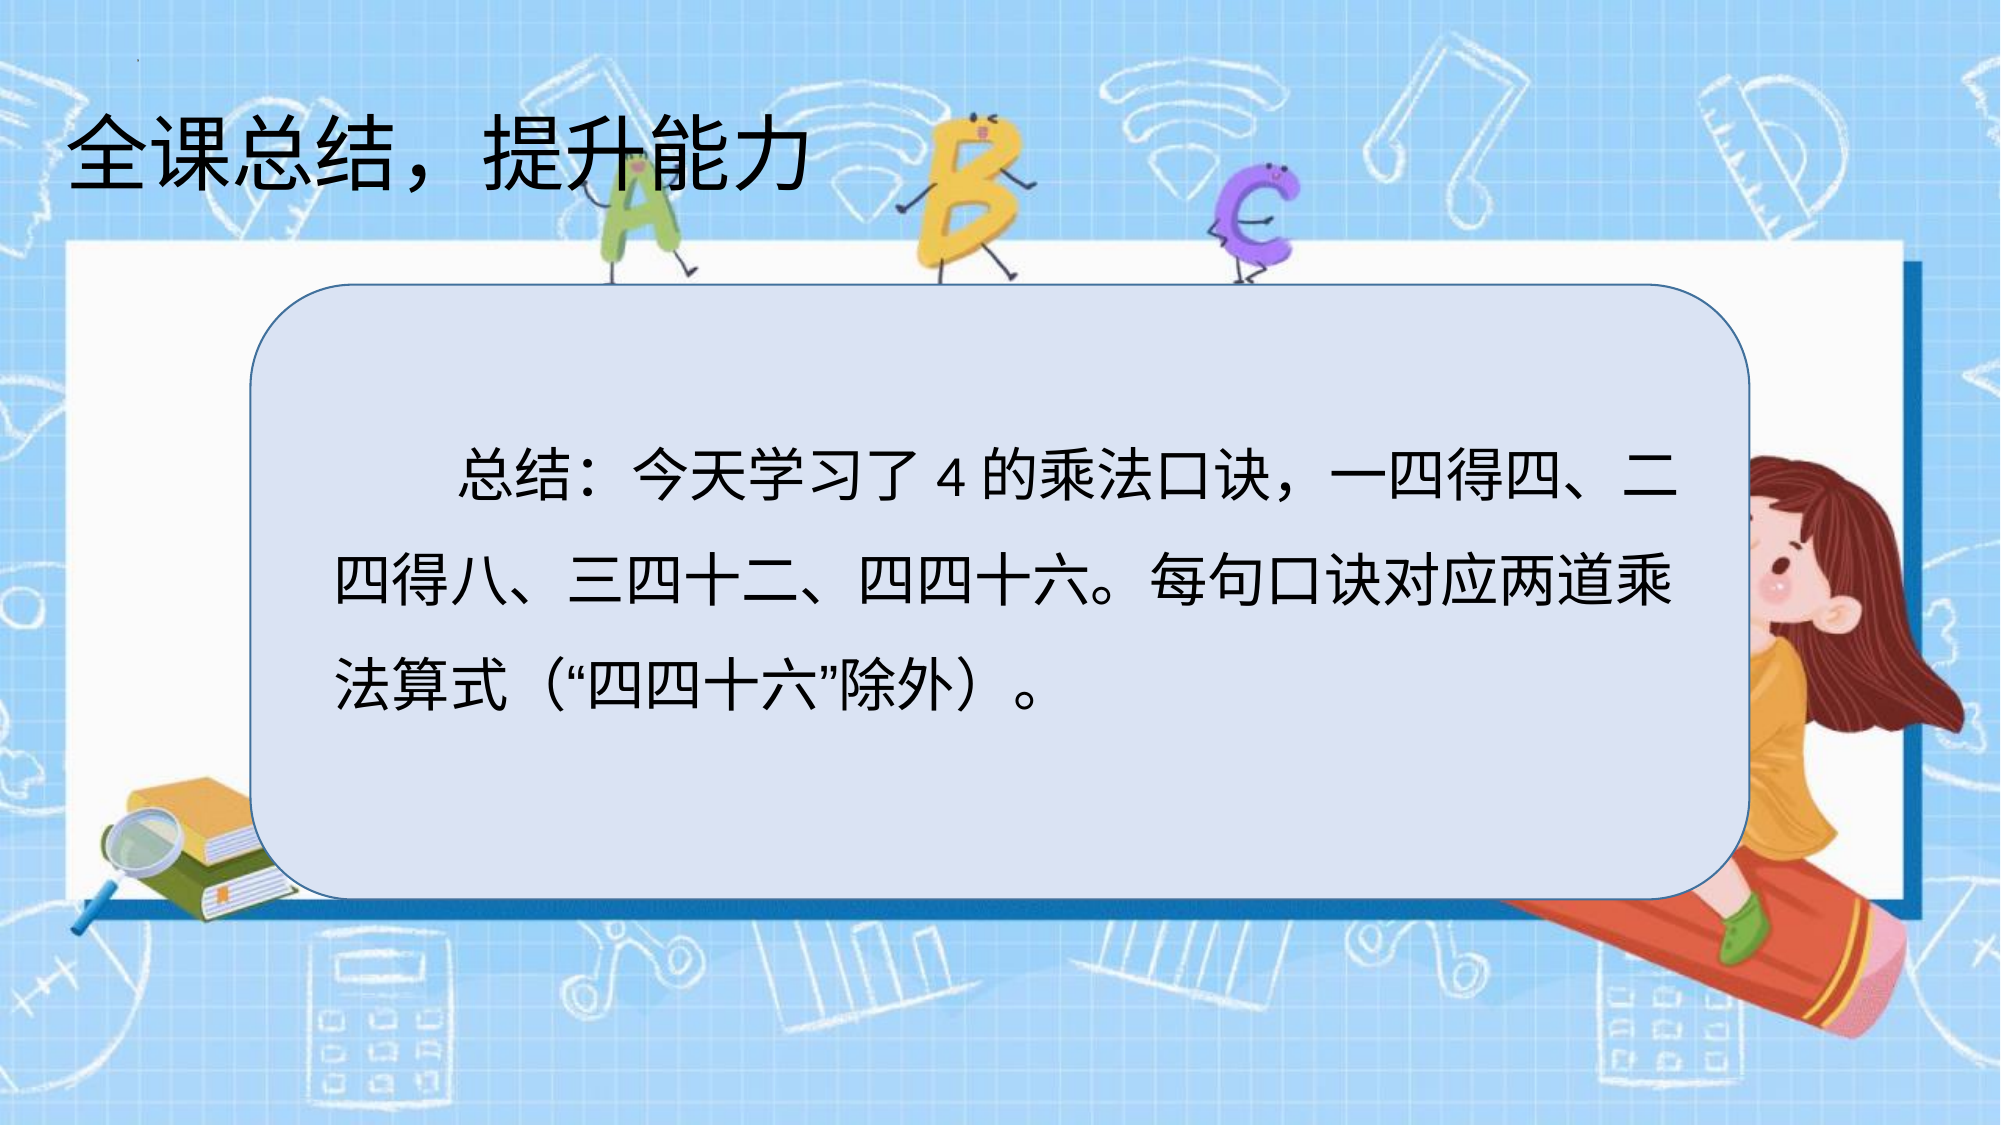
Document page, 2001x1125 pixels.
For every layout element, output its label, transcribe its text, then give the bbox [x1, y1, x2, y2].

picture [0, 0, 2001, 1125]
text_box 总结：今天学习了4的乘法口诀，一四得四、二四得八、三四十二、四四十六。每句口诀对应两道乘法算式（“四四十六”除外）。 [318, 395, 1709, 725]
title 全课总结，提升能力 [50, 87, 1056, 228]
text_box [250, 284, 1750, 900]
